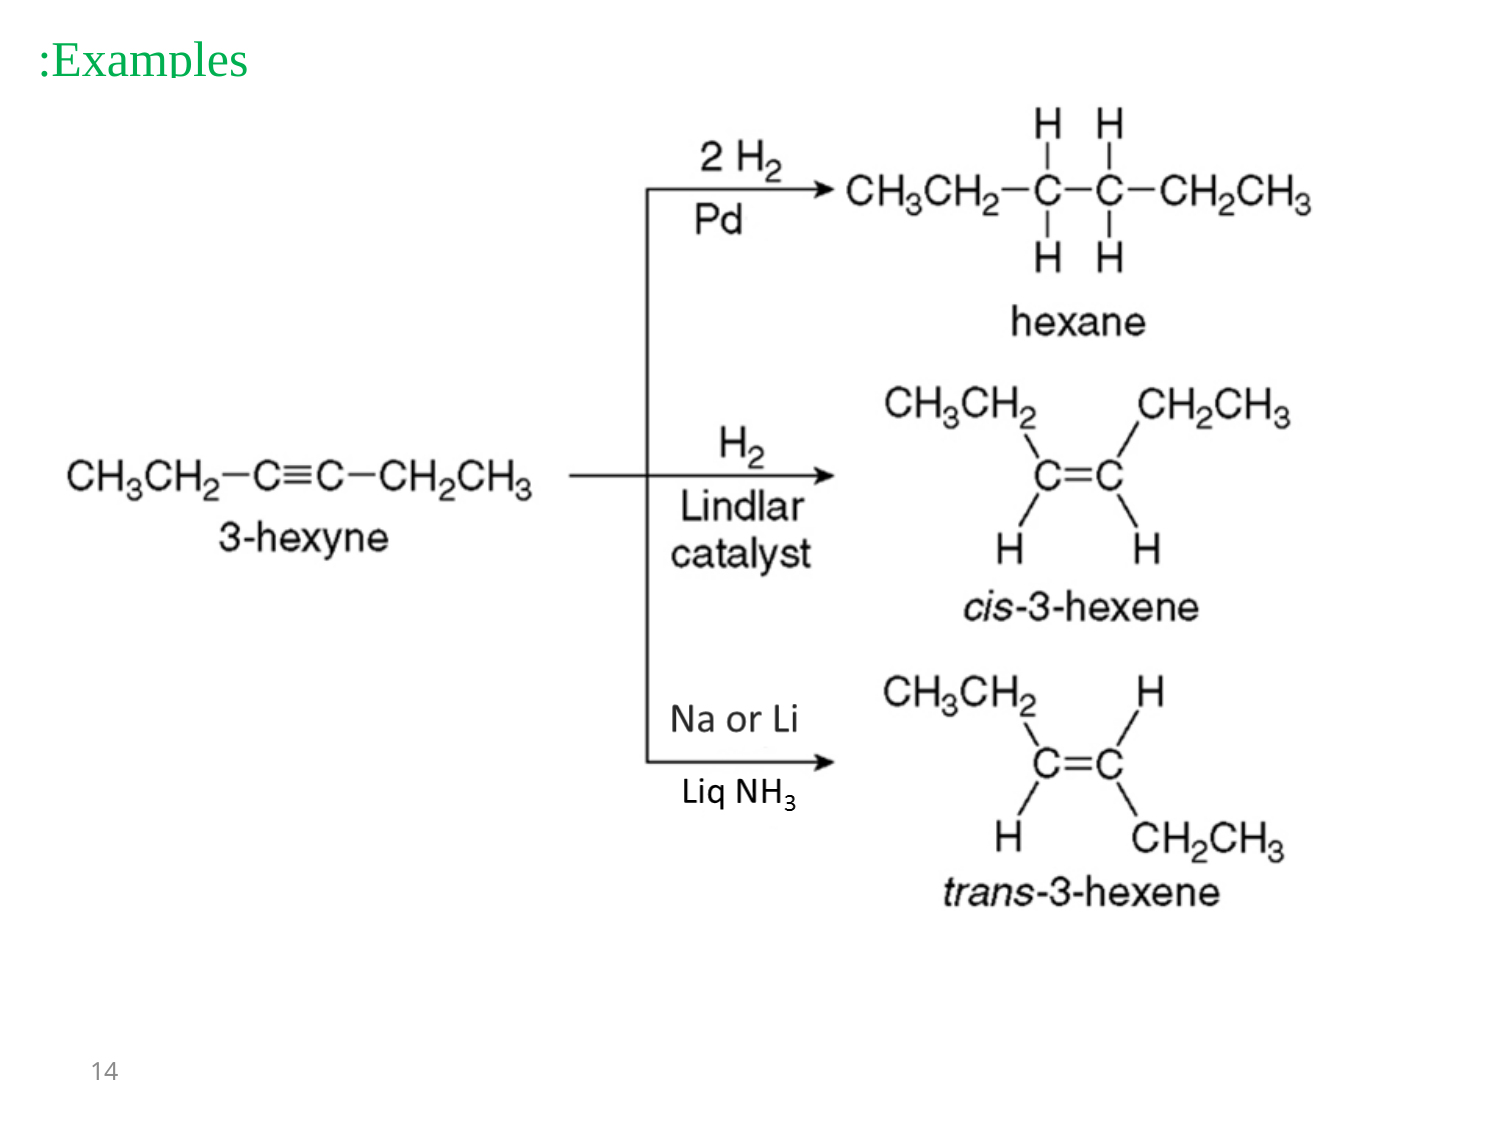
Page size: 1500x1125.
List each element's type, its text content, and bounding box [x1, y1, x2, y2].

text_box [65, 77, 1315, 912]
text_box Examples: [22, 19, 264, 94]
slide_number 14 [75, 1042, 425, 1103]
